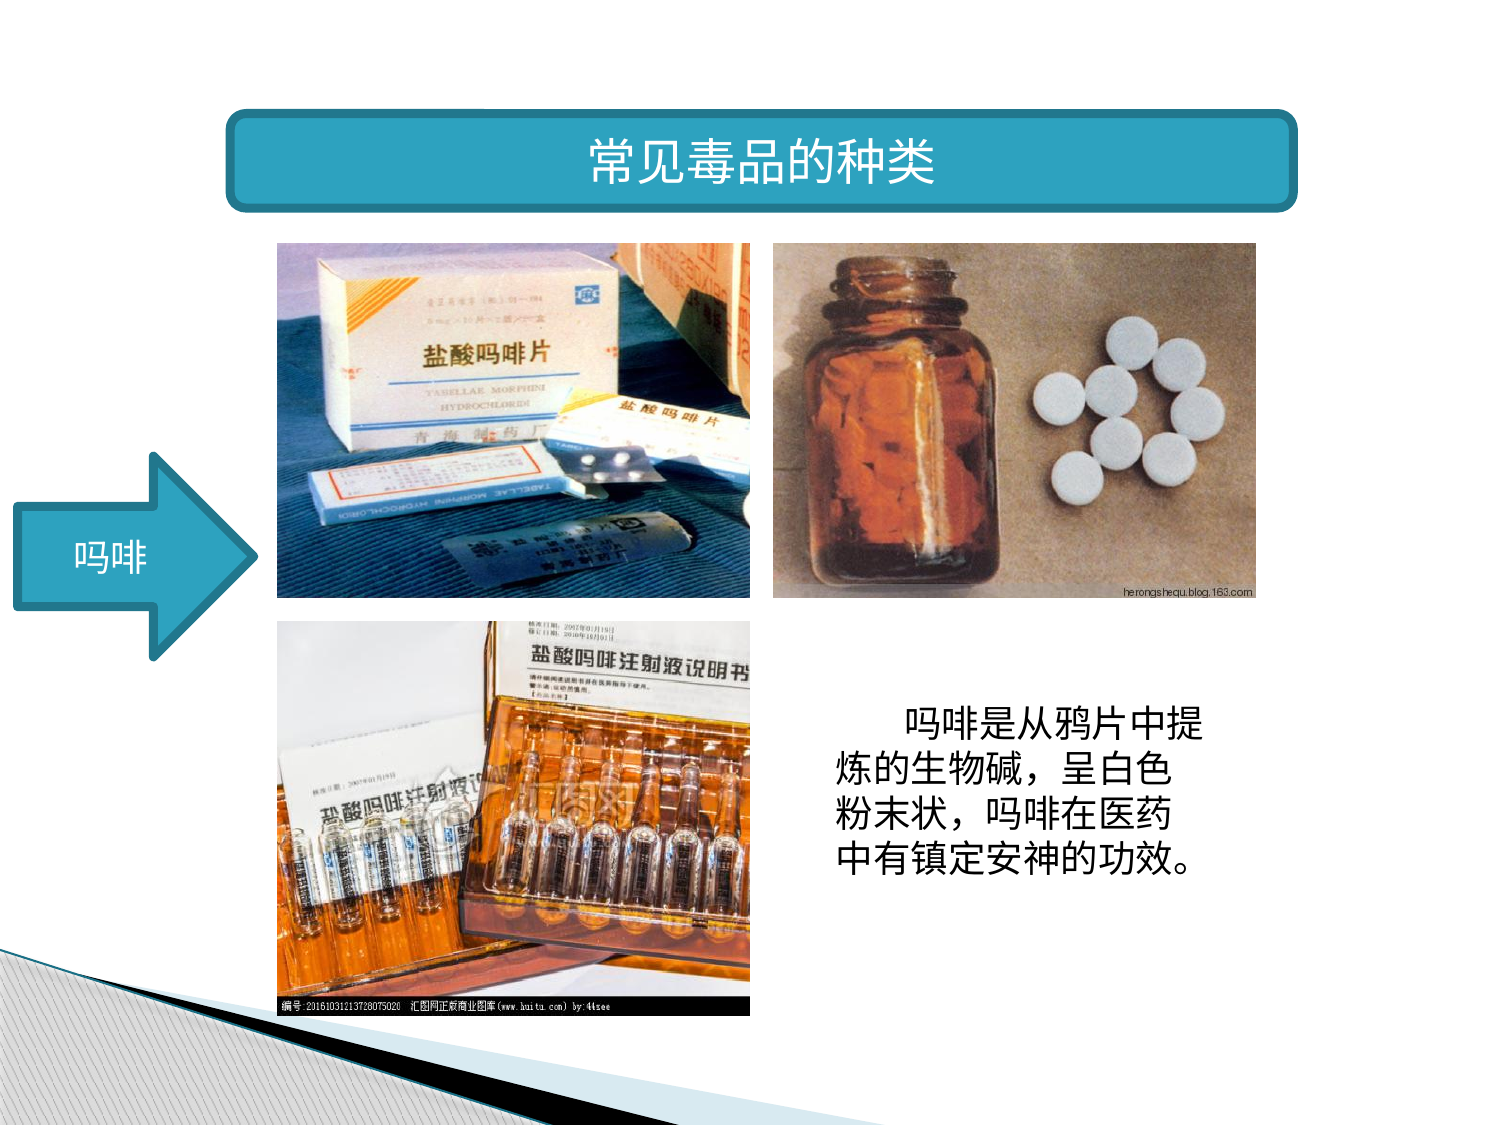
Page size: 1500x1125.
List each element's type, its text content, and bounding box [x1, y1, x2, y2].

picture [277, 621, 751, 1016]
text_box 吗啡 [13, 451, 259, 662]
text_box 吗啡是从鸦片中提炼的生物碱，呈白色粉末状，吗啡在医药中有镇定安神的功效。 [820, 692, 1223, 888]
picture [277, 243, 750, 599]
picture [773, 243, 1256, 599]
text_box 常见毒品的种类 [225, 108, 1298, 213]
